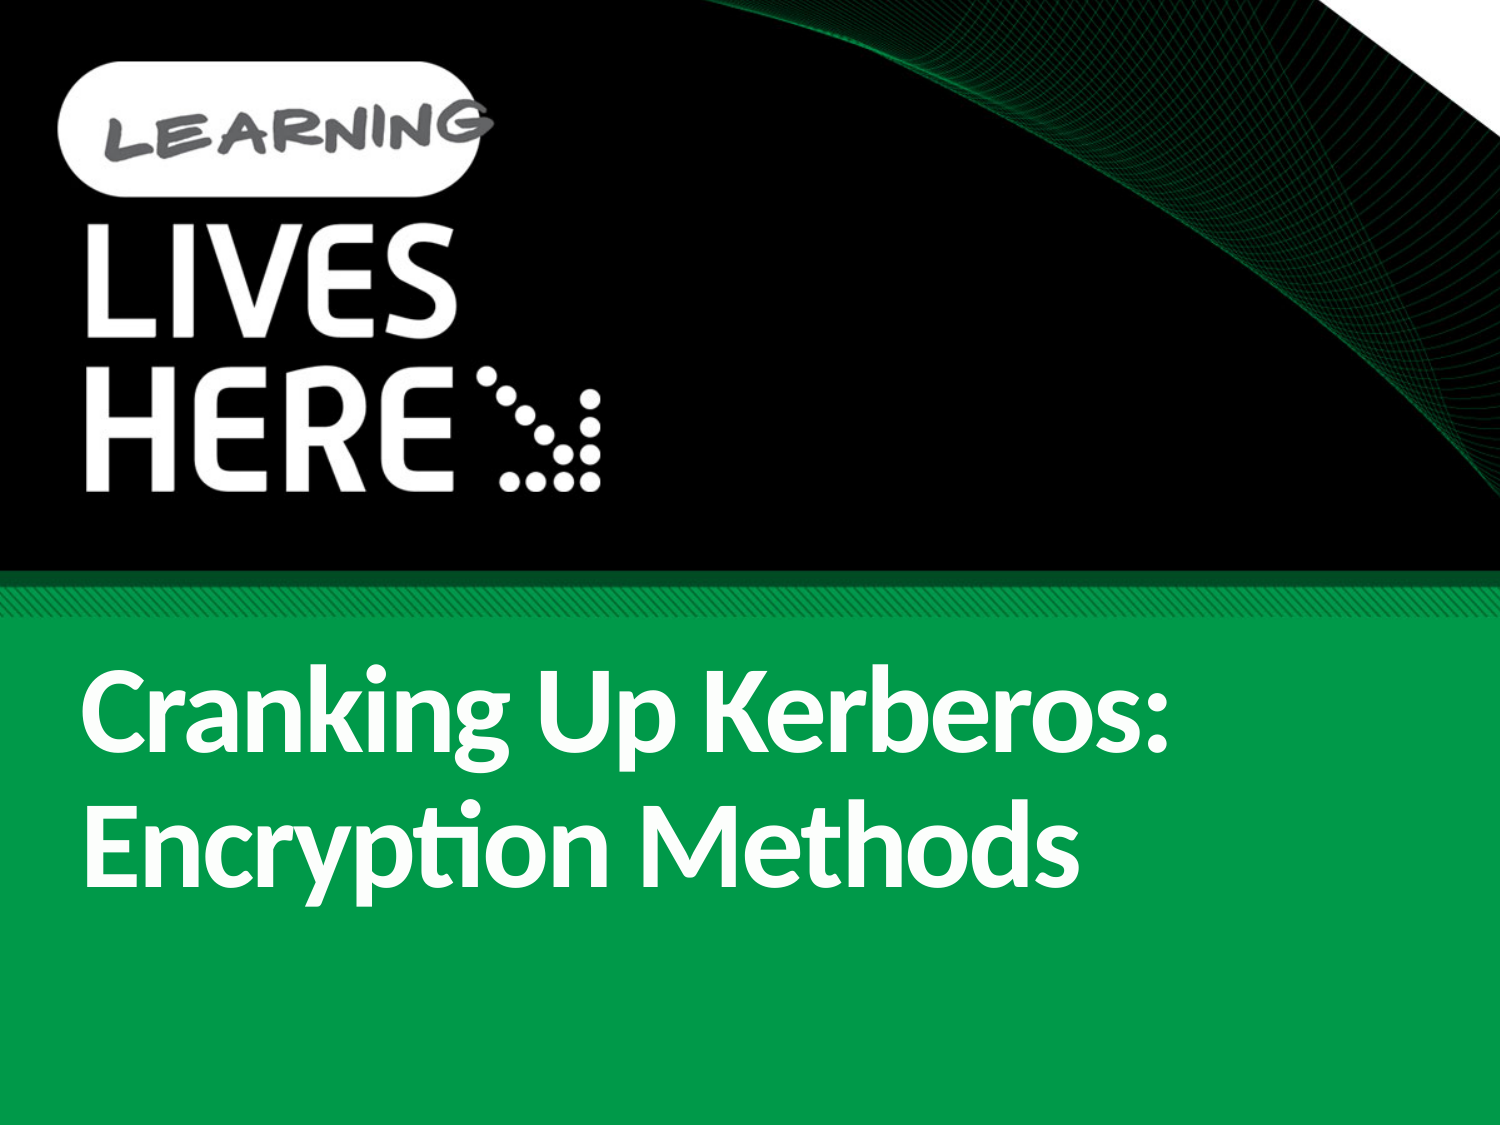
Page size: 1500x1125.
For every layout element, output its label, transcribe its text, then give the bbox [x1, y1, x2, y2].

title Cranking Up Kerberos: Encryption Methods [80, 644, 1380, 864]
picture [0, 0, 1500, 1125]
